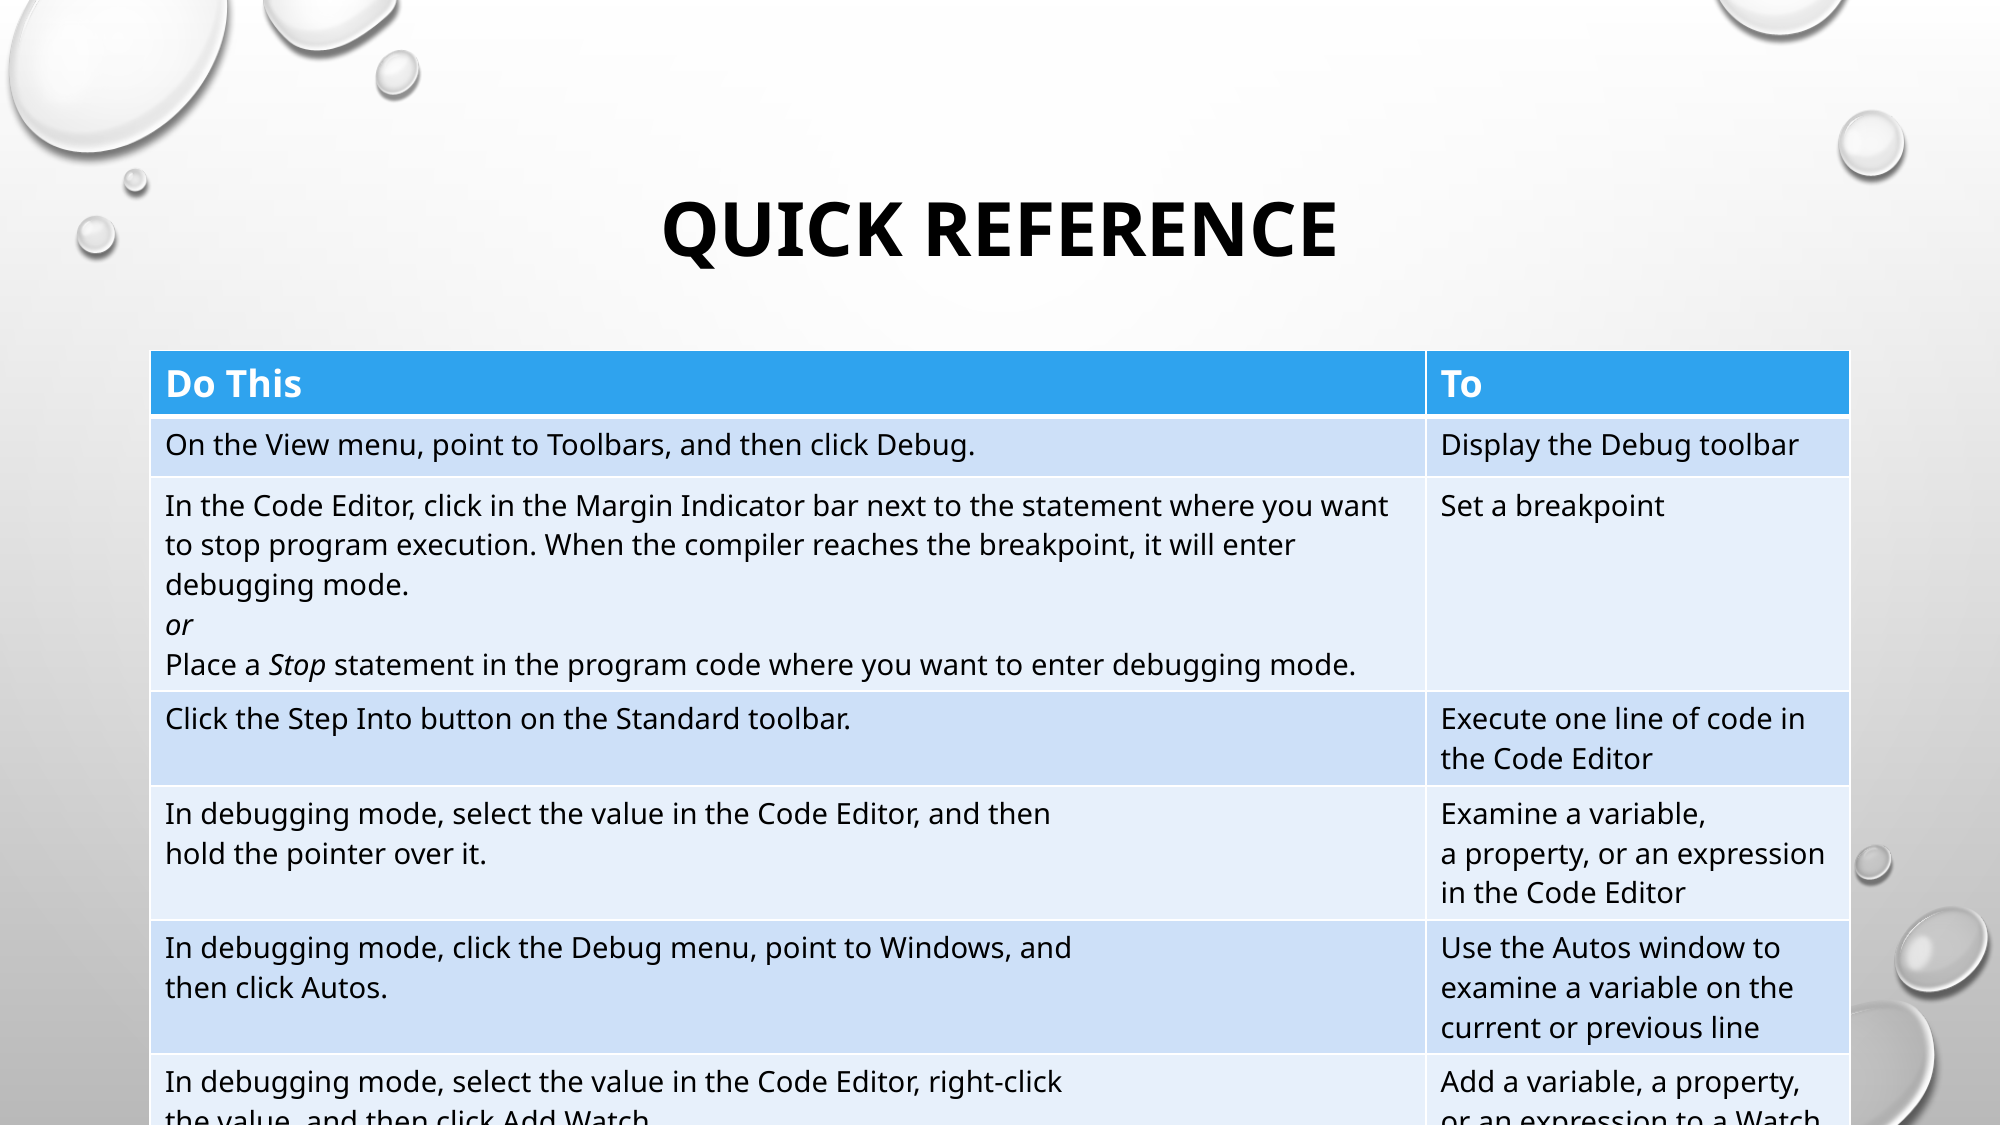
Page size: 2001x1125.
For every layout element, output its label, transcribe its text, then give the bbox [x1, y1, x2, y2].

table_cell In debugging mode, select the value in the Code Editor, right-click the value, and then click Add Watch. [151, 1055, 1425, 1125]
title Quick Reference [149, 101, 1851, 350]
table_cell Set a breakpoint [1427, 478, 1849, 690]
table_header To [1427, 351, 1849, 414]
table_cell In debugging mode, click the Debug menu, point to Windows, and then click Autos. [151, 921, 1425, 1053]
table_cell Click the Step Into button on the Standard toolbar. [151, 692, 1425, 785]
table_cell On the View menu, point to Toolbars, and then click Debug. [151, 419, 1425, 476]
picture [0, 0, 2000, 1125]
table_cell Display the Debug toolbar [1427, 419, 1849, 476]
table_cell Execute one line of code in the Code Editor [1427, 692, 1849, 785]
table_cell Add a variable, a property, or an expression to a Watch window [1427, 1055, 1849, 1125]
table_cell Examine a variable, a property, or an expression in the Code Editor [1427, 787, 1849, 919]
table_cell Use the Autos window to examine a variable on the current or previous line [1427, 921, 1849, 1053]
table_cell In debugging mode, select the value in the Code Editor, and then hold the pointer over it. [151, 787, 1425, 919]
table_cell In the Code Editor, click in the Margin Indicator bar next to the statement where you want to stop program execution. When the compiler reaches the breakpoint, it will enter debugging mode. or Place a Stop statement in the program code where you want to enter debugging mode. [151, 478, 1425, 690]
table_header Do This [151, 351, 1425, 414]
